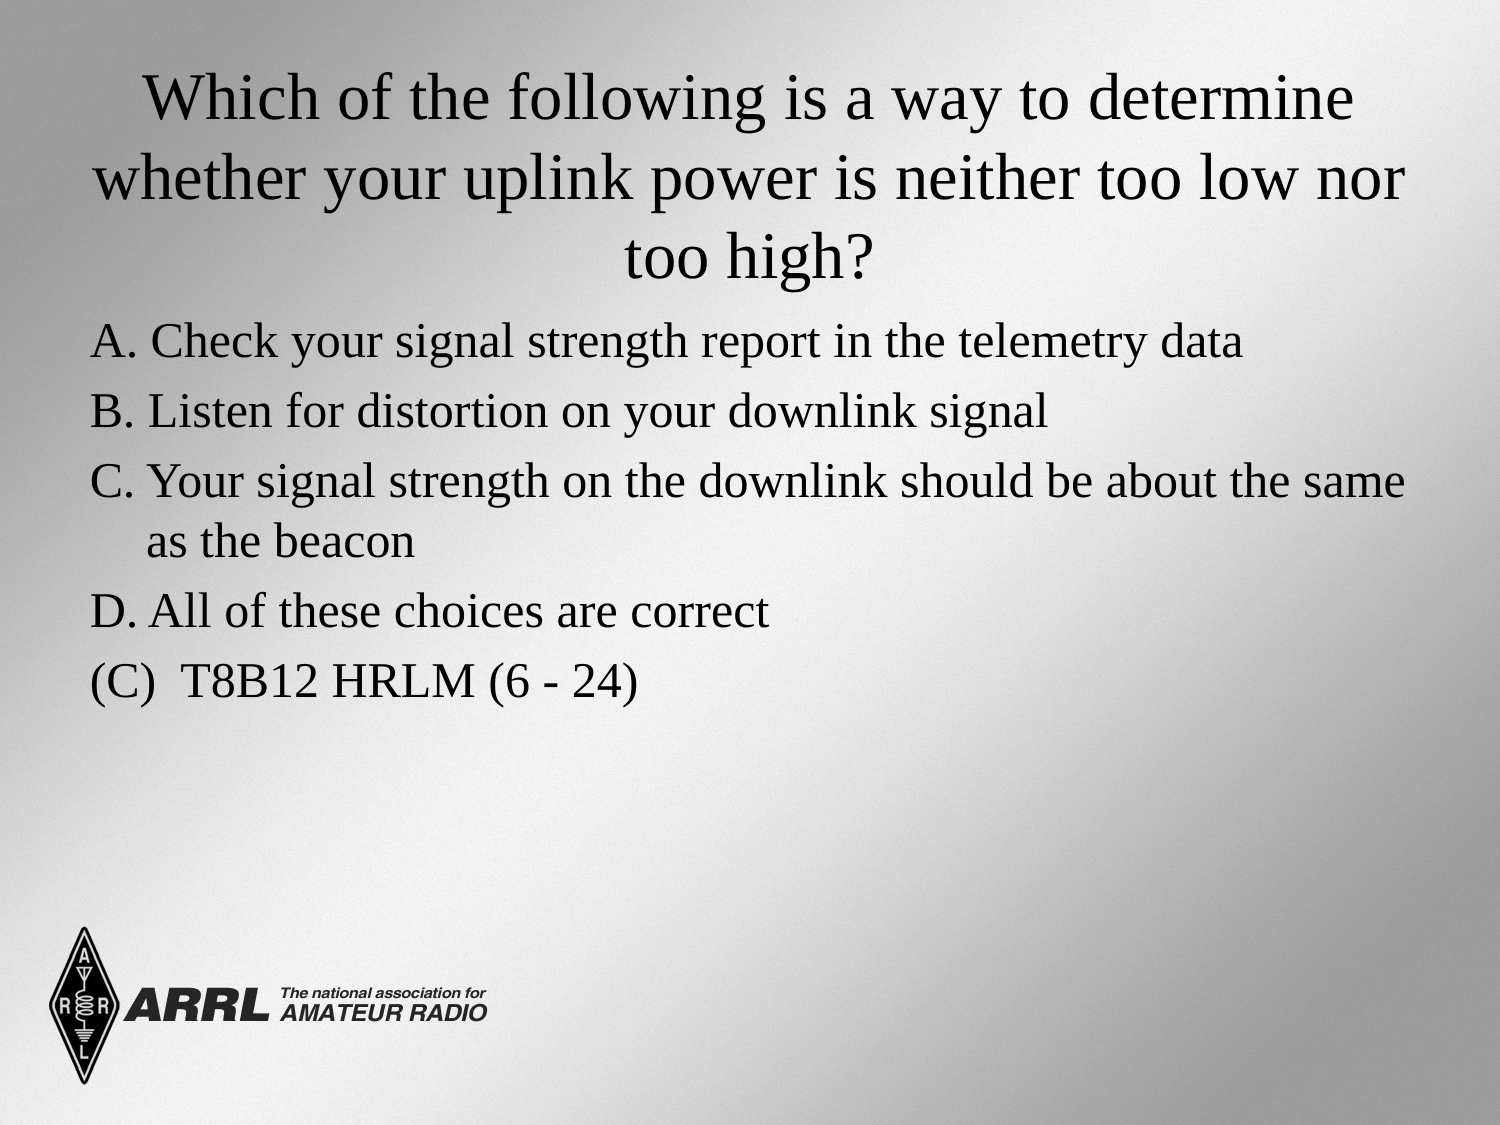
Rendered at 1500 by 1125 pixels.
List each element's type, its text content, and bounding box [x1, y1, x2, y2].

picture [0, 0, 1500, 1125]
title Which of the following is a way to determine whether your uplink power is neither too low nor too high? [75, 45, 1425, 233]
list A. Check your signal strength report in the telemetry data B. Listen for distortion on your downlink signal C. Your signal strength on the downlink should be about the same as the beacon D. All of these choices are correct (C) T8B12 HRLM (6 - 24) [75, 299, 1425, 1005]
